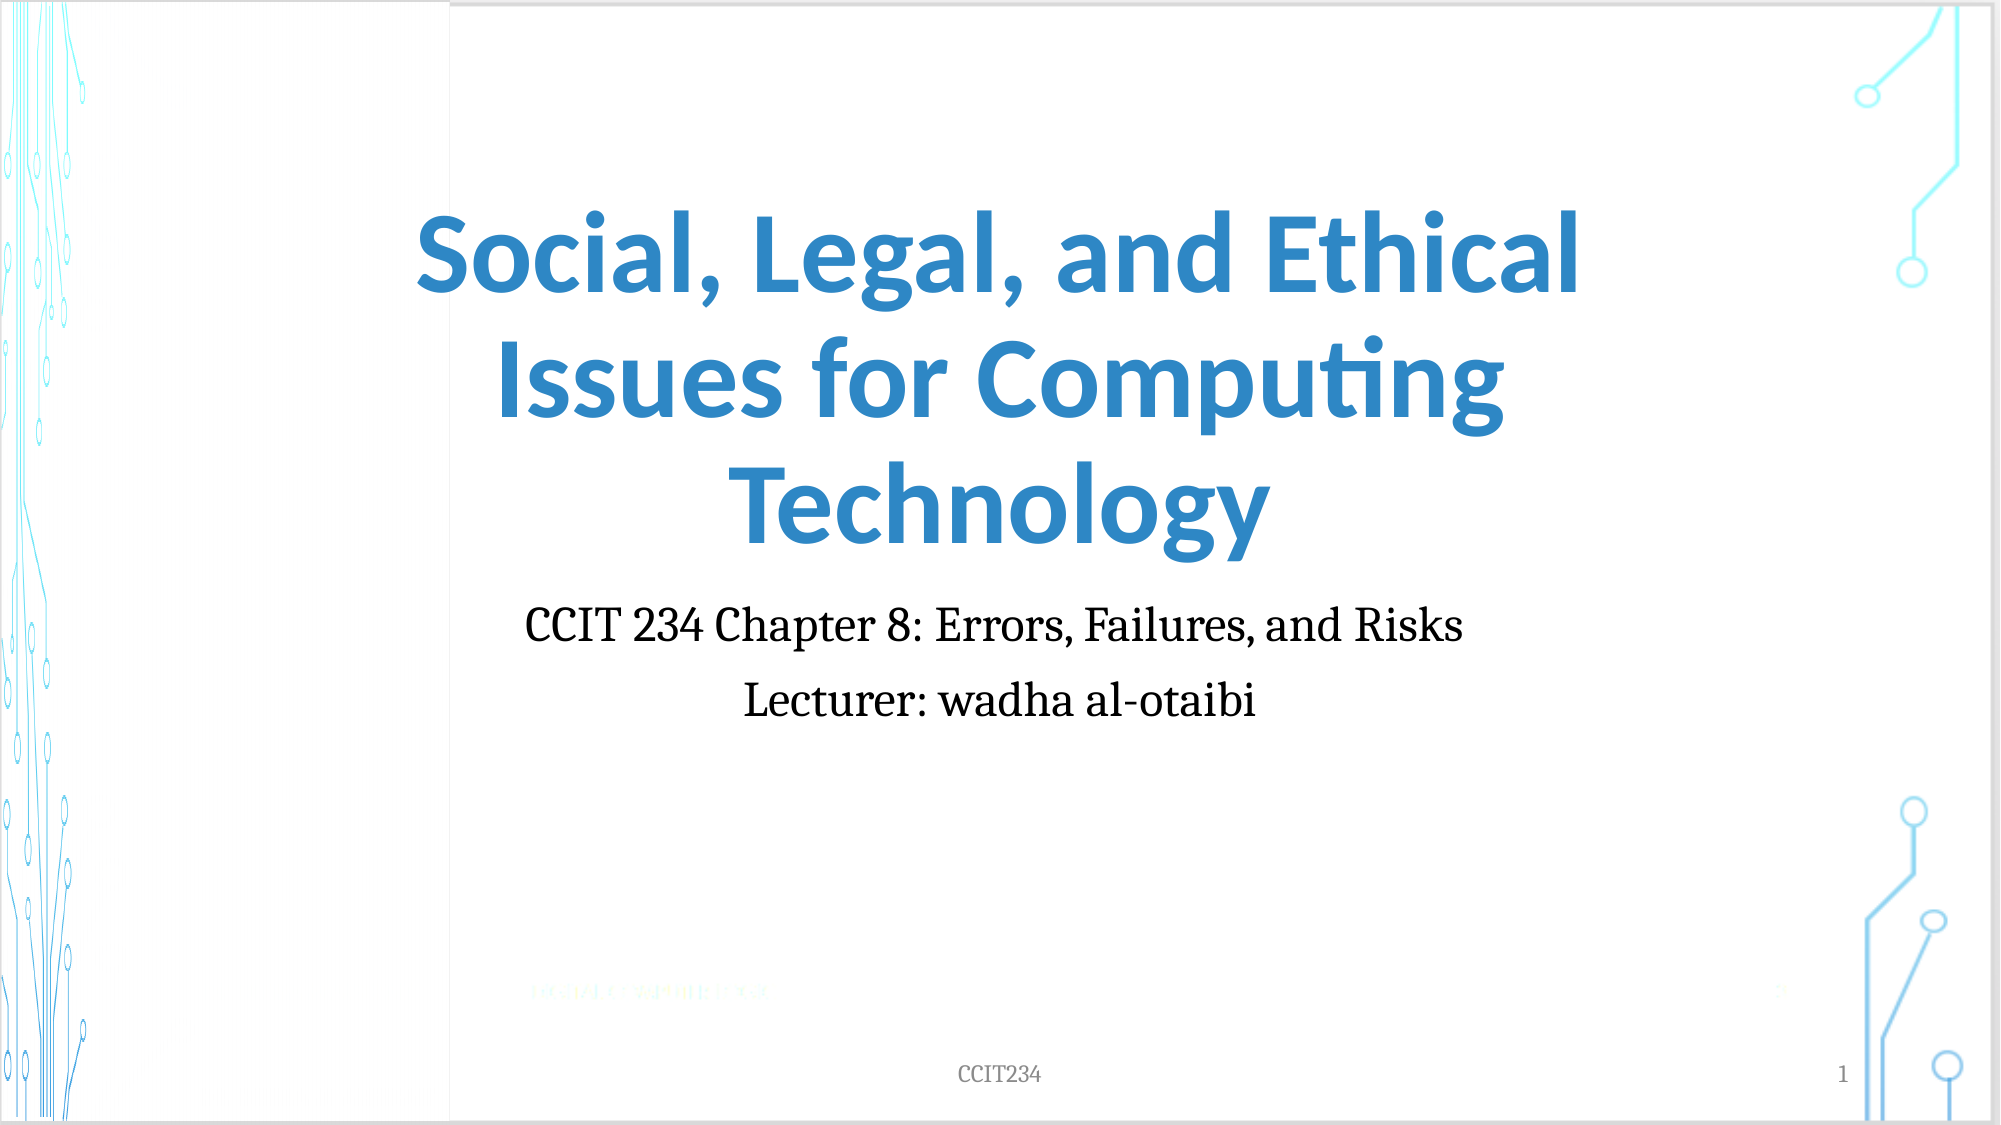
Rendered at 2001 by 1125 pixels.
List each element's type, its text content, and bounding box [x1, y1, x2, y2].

subtitle CCIT 234 Chapter 8: Errors, Failures, and Risks Lecturer: wadha al-otaibi [450, 590, 1750, 863]
slide_number 1 [1412, 1042, 1863, 1103]
footer CCIT234 [662, 1042, 1338, 1103]
title Social, Legal, and Ethical Issues for Computing Technology [450, 184, 1750, 576]
picture [0, 0, 2001, 1125]
